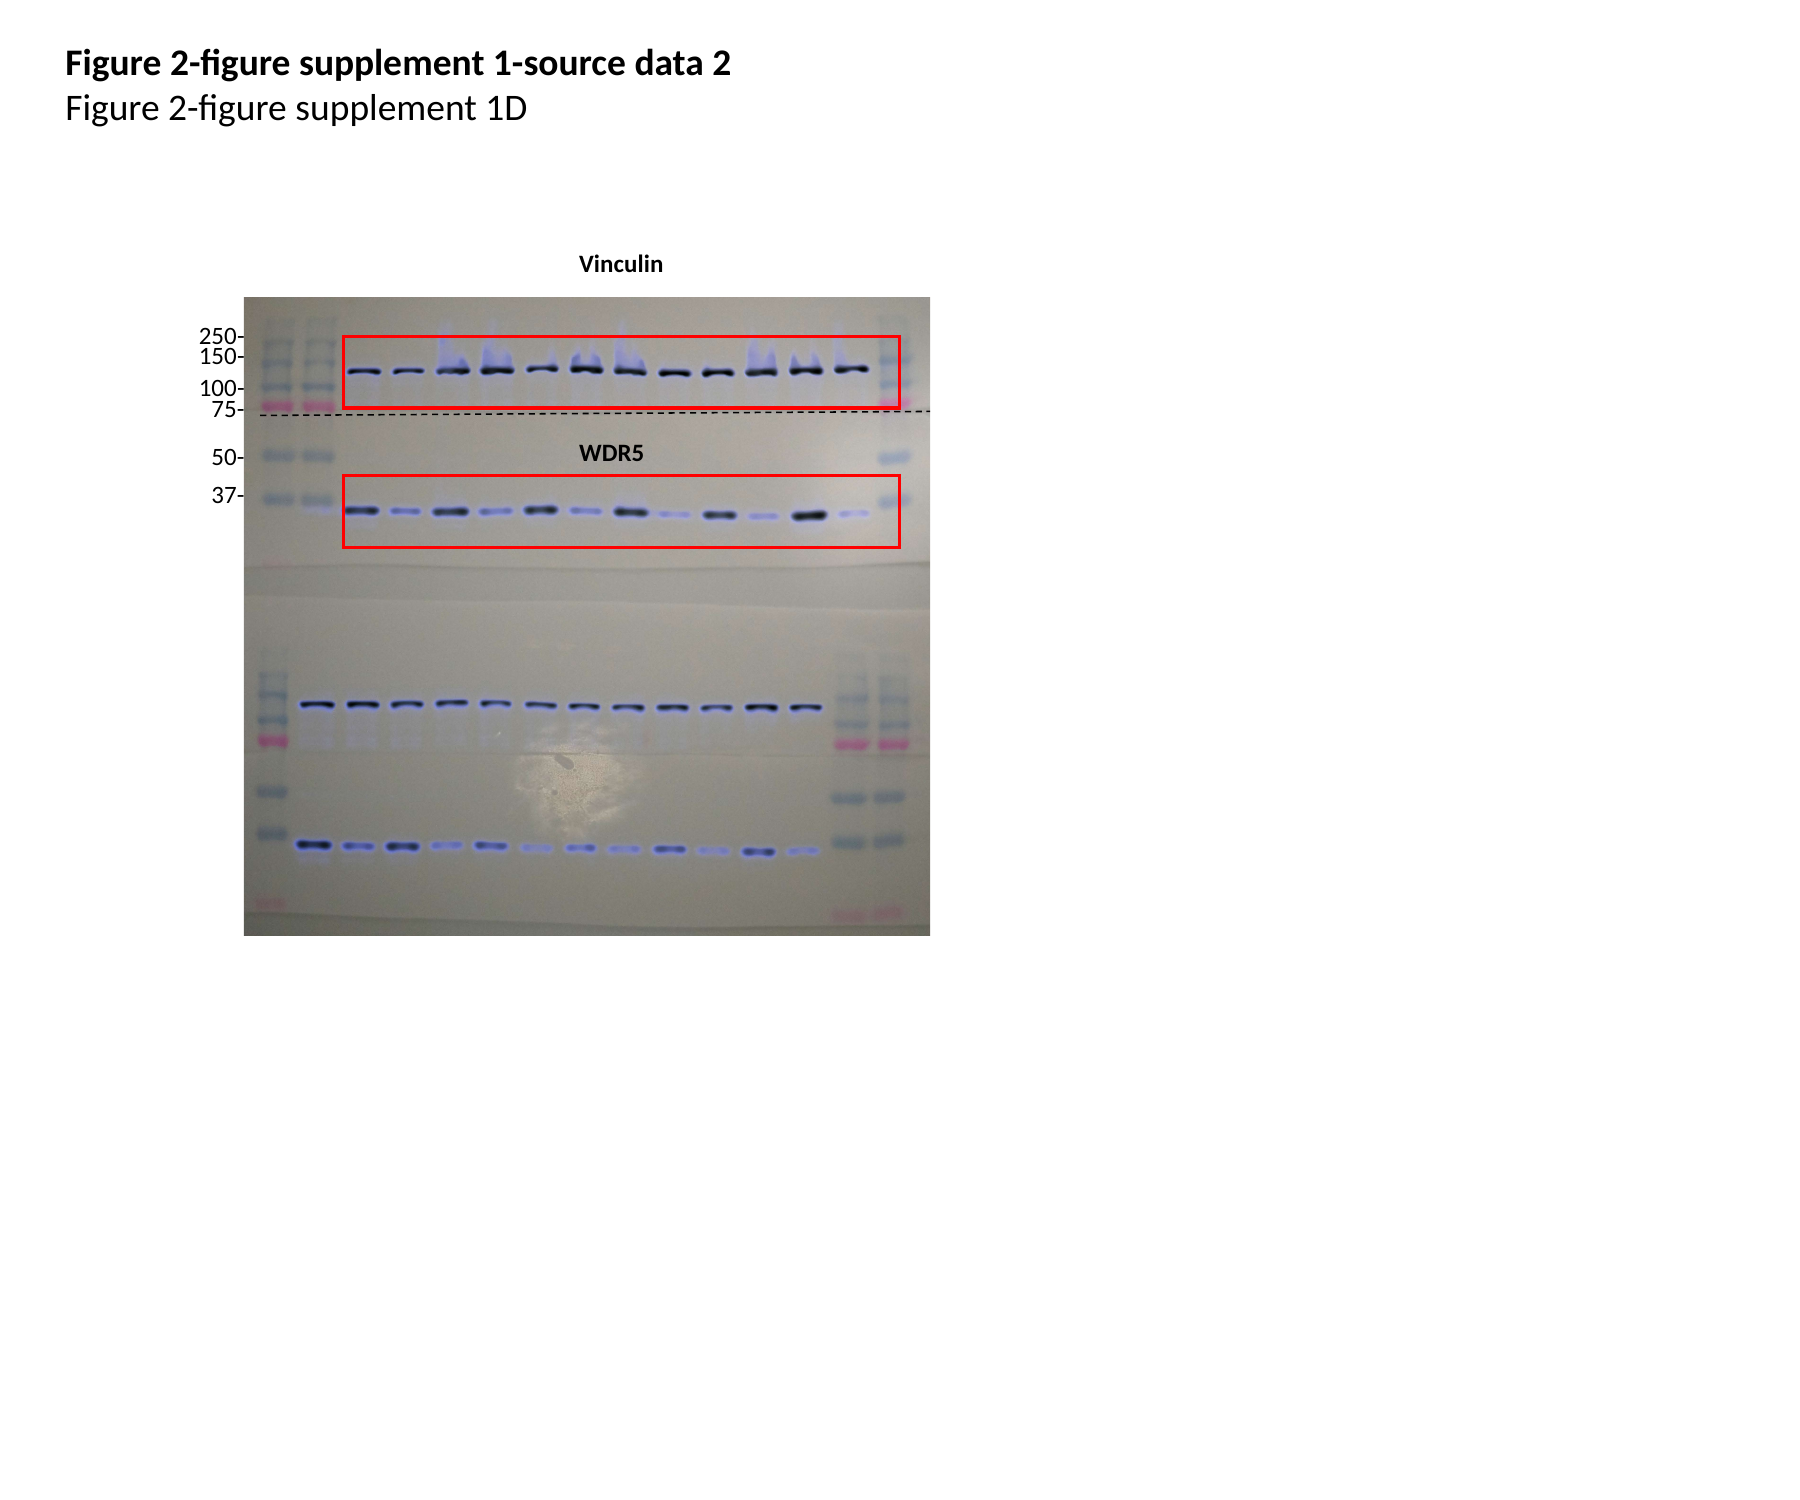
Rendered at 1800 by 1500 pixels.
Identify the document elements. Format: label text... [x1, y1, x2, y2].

text_box 37- [196, 470, 243, 516]
text_box 50- [196, 433, 243, 470]
text_box 100- [184, 363, 243, 409]
picture [243, 297, 931, 936]
text_box 250- [184, 311, 243, 357]
text_box Vinculin [564, 240, 679, 286]
text_box 150- [184, 357, 243, 363]
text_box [260, 411, 931, 416]
text_box Figure 2-figure supplement 1-source data 2 Figure 2-figure supplement 1D [50, 30, 951, 136]
text_box 75- [196, 385, 243, 430]
